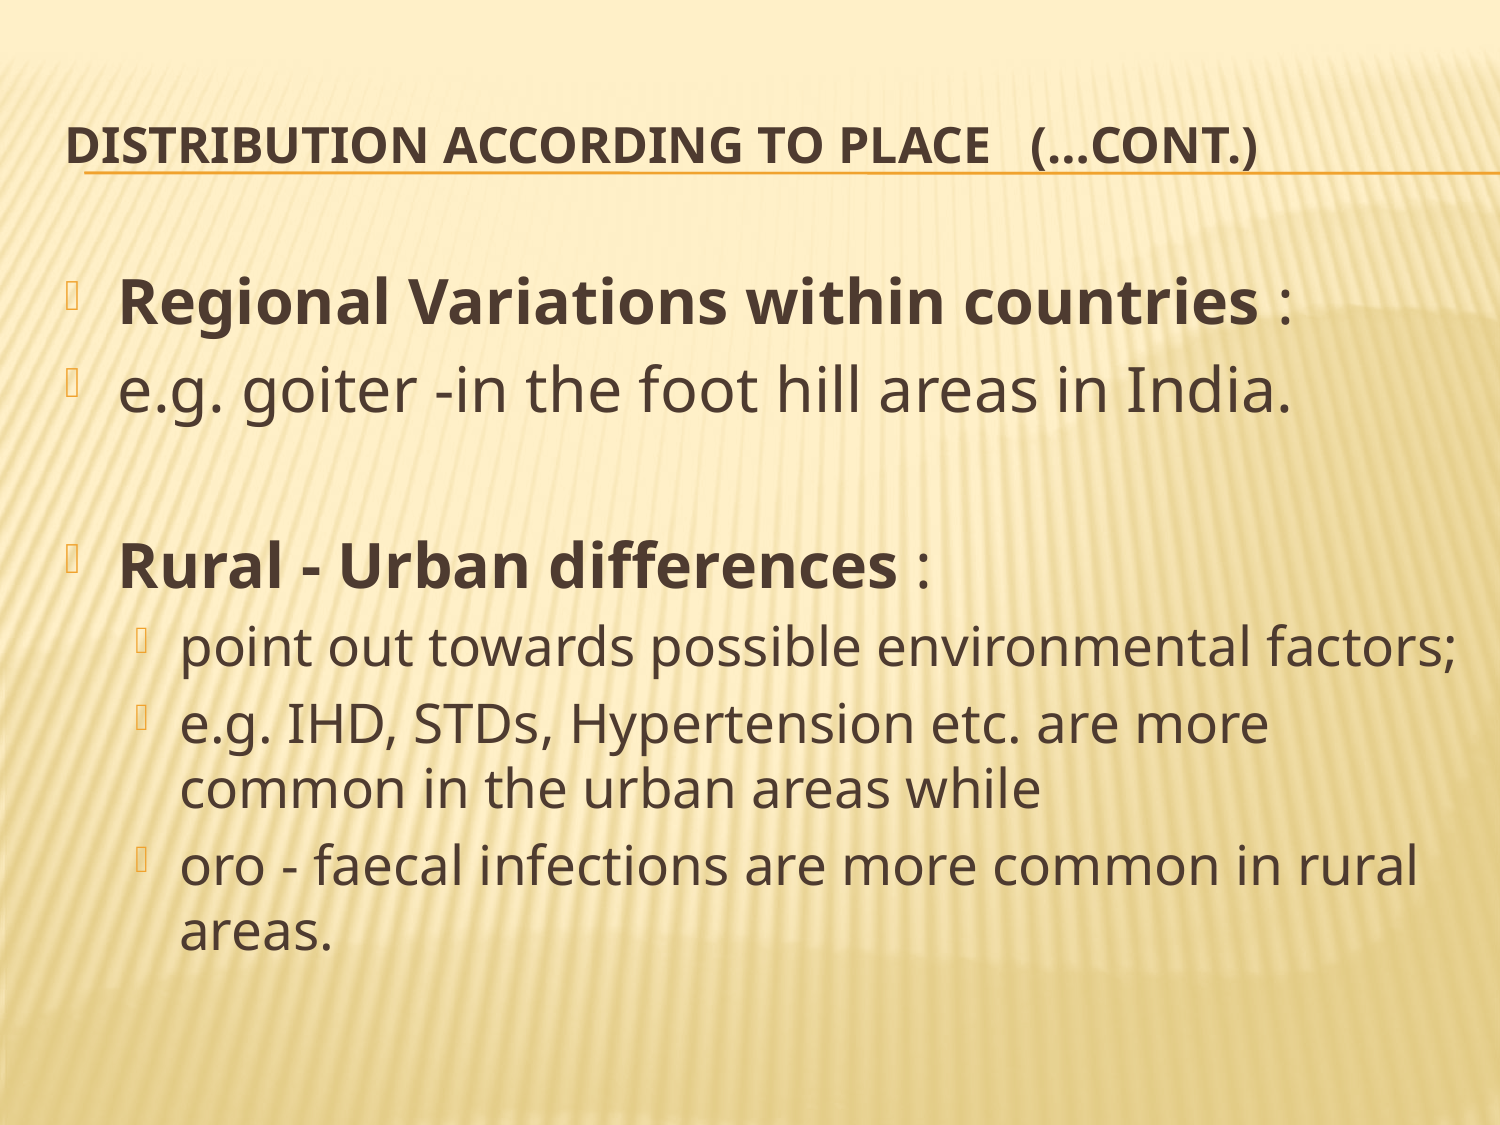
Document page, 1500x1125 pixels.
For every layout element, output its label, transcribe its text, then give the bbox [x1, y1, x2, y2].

list Regional Variations within countries : e.g. goiter -in the foot hill areas in India. Rural - Urban differences : point out towards possible environmental factors; e.g. IHD, STDs, Hypertension etc. are more common in the urban areas while oro - faecal infections are more common in rural areas. [50, 254, 1475, 998]
title Distribution According to Place (…cont.) [50, 75, 1475, 213]
